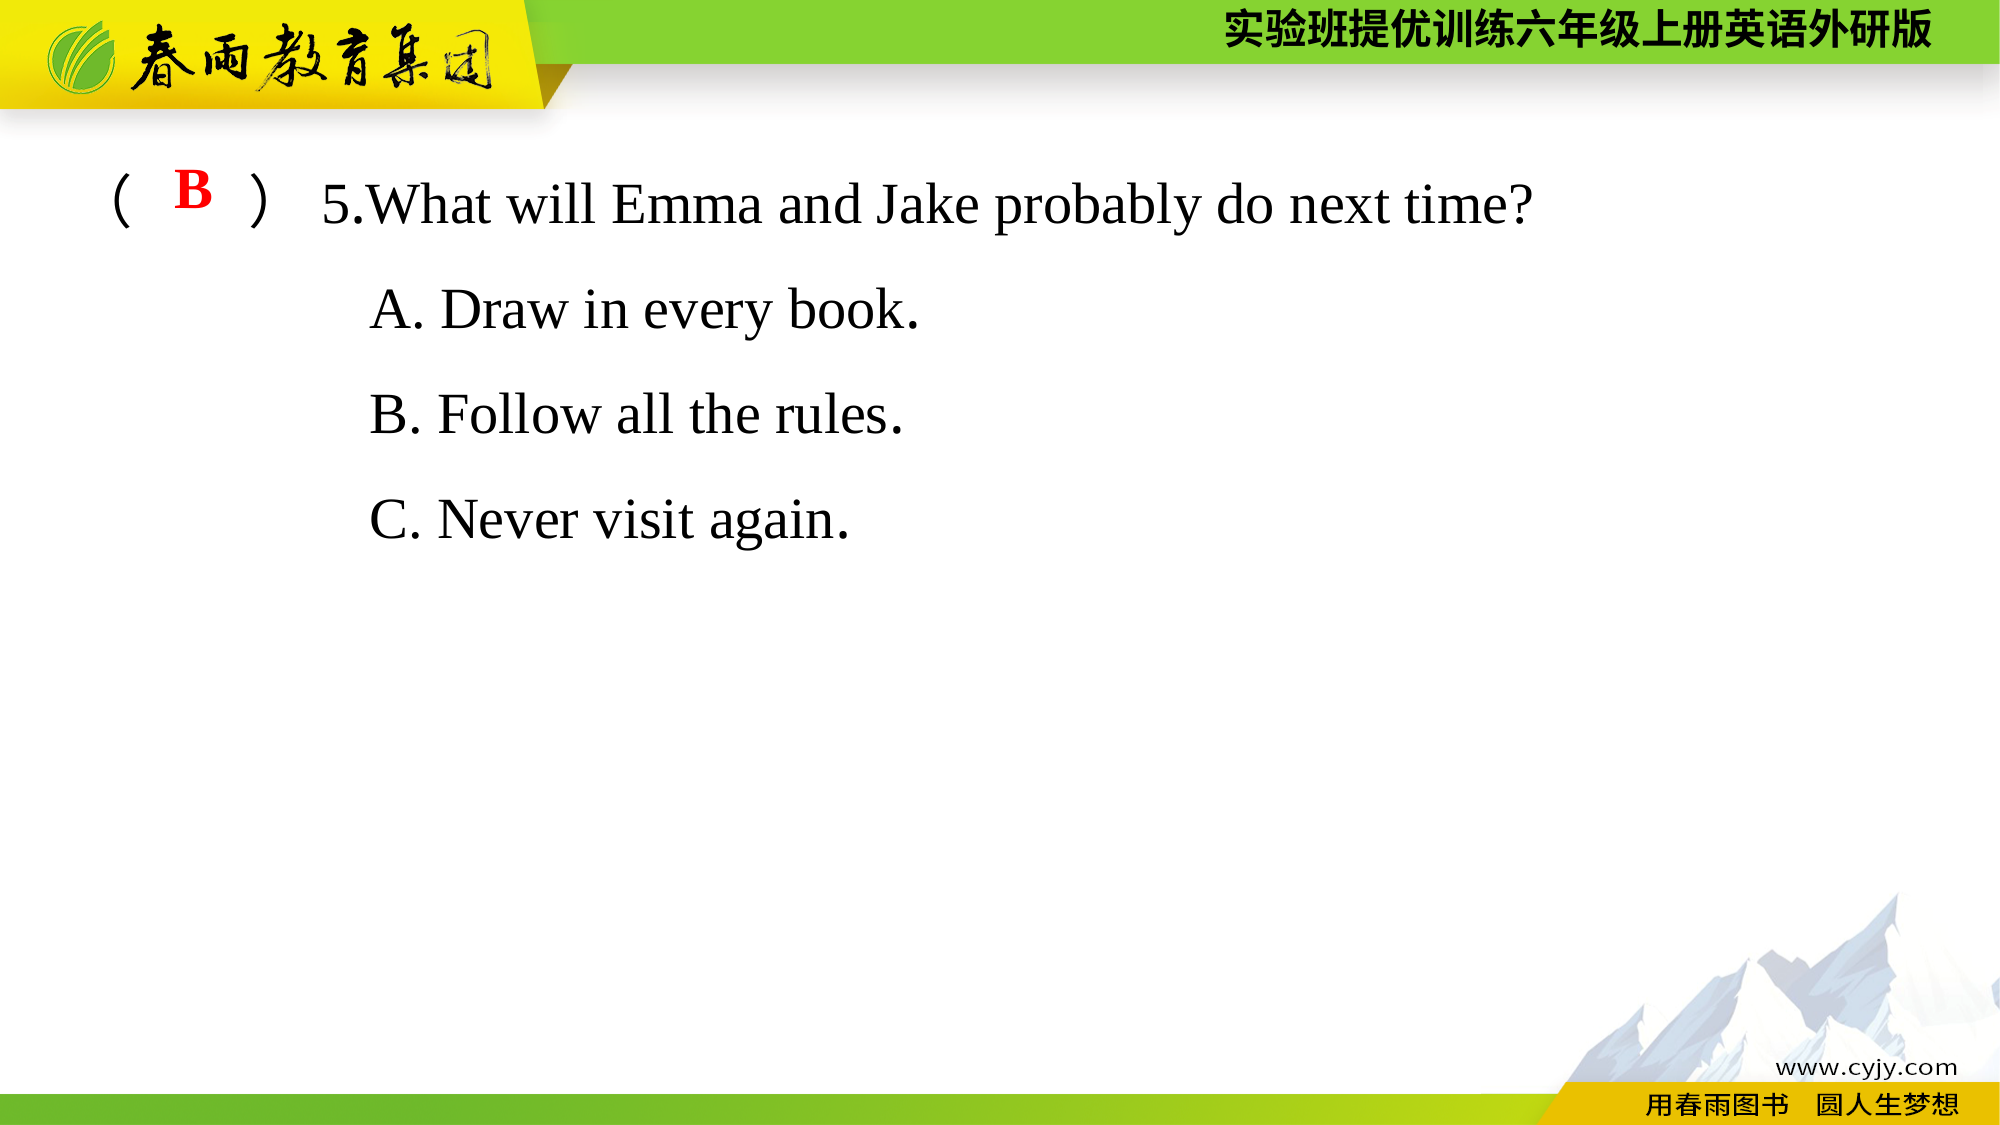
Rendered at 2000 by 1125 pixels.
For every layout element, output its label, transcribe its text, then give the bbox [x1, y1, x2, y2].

picture [0, 0, 2000, 1125]
text_box B [160, 143, 229, 228]
list （ ）5.What will Emma and Jake probably do next time? A. Draw in every book. B. Follow all the rules. C. Never visit again. [59, 122, 1944, 562]
